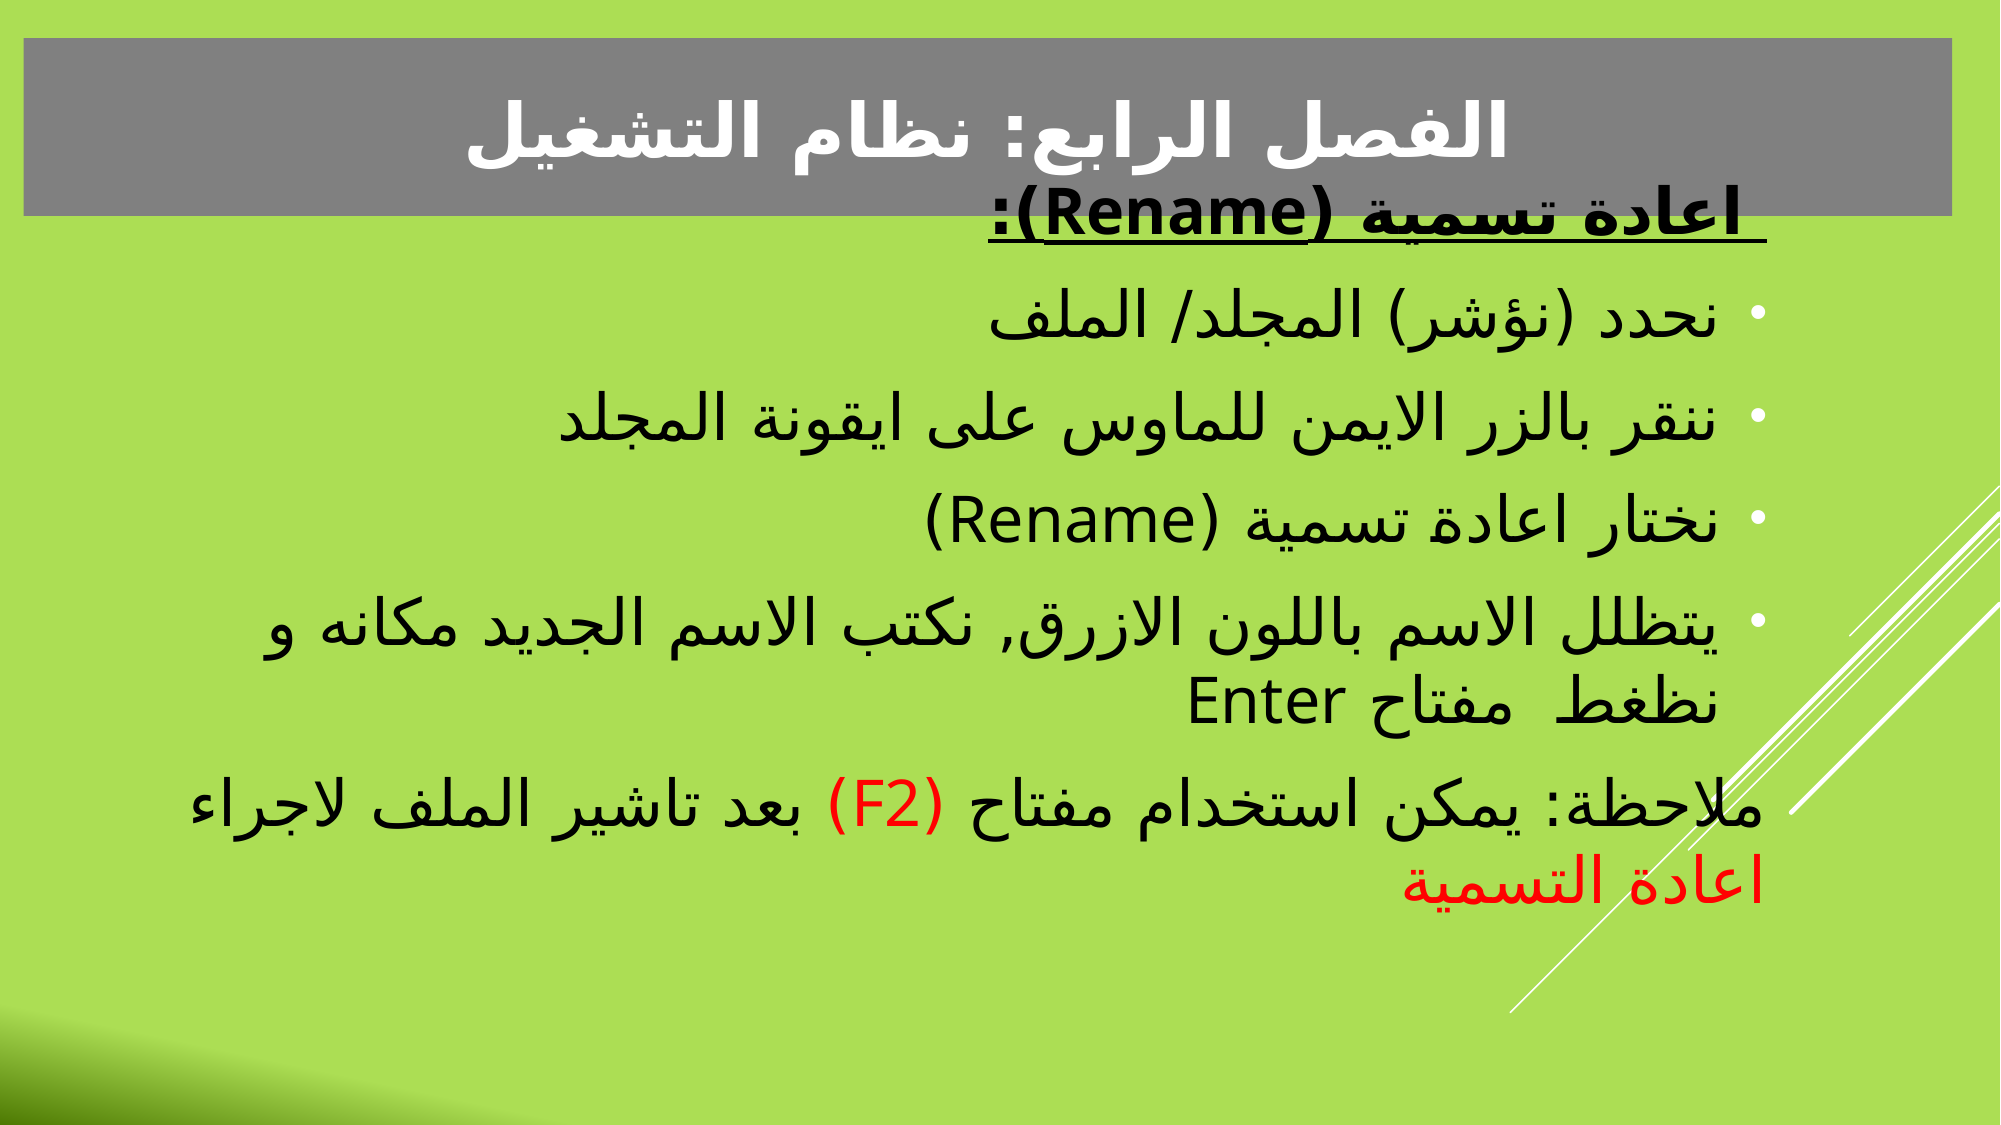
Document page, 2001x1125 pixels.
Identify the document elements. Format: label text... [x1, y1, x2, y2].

text_box الفصل الرابع: نظام التشغيل [23, 38, 1953, 216]
list اعادة تسمية (Rename): نحدد (نؤشر) المجلد/ الملف ننقر بالزر الايمن للماوس على ايقونة المجلد نختار اعادة تسمية (Rename) يتظلل الاسم باللون الازرق, نكتب الاسم الجديد مكانه و نظغط مفتاح Enter ملاحظة: يمكن استخدام مفتاح (F2) بعد تاشير الملف لاجراء اعادة التسمية [145, 161, 1782, 926]
